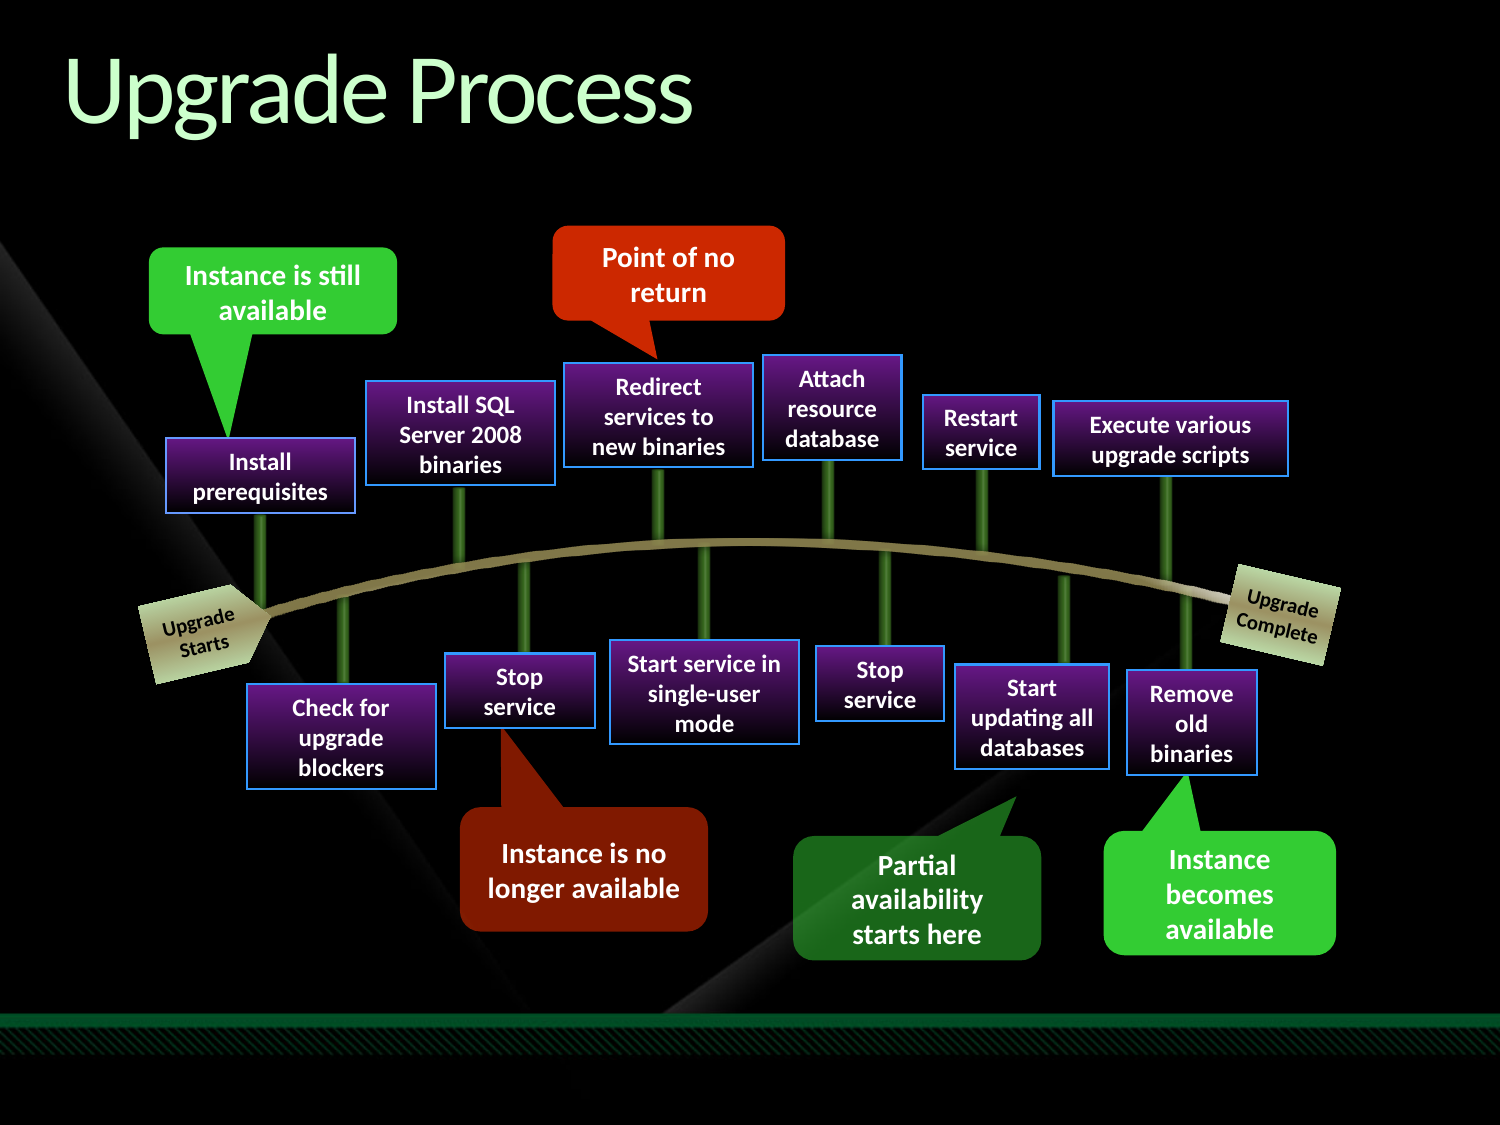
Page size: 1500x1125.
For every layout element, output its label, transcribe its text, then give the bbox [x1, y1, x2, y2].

text_box Install prerequisites [165, 438, 355, 513]
text_box Instance is no longer available [459, 729, 709, 932]
text_box Stop service [444, 653, 595, 729]
text_box Stop service [816, 646, 944, 722]
text_box Point of no return [552, 225, 786, 360]
text_box Remove old binaries [1126, 670, 1257, 775]
list [62, 231, 1438, 583]
picture [0, 0, 1500, 1125]
text_box Instance is still available [148, 247, 398, 438]
text_box Redirect services to new binaries [564, 362, 754, 468]
text_box Start service in single-user mode [609, 646, 799, 745]
text_box Check for upgrade blockers [246, 684, 436, 789]
text_box Restart service [923, 394, 1040, 470]
text_box Attach resource database [762, 355, 902, 460]
text_box Partial availability starts here [793, 796, 1042, 961]
text_box Install SQL Server 2008 binaries [366, 380, 556, 486]
title Upgrade Process [62, 37, 1438, 147]
text_box Execute various upgrade scripts [1053, 401, 1288, 476]
text_box Upgrade Complete [1238, 569, 1341, 666]
text_box Upgrade Starts [138, 587, 257, 685]
text_box Instance becomes available [1103, 775, 1337, 956]
text_box Start updating all databases [955, 664, 1110, 770]
